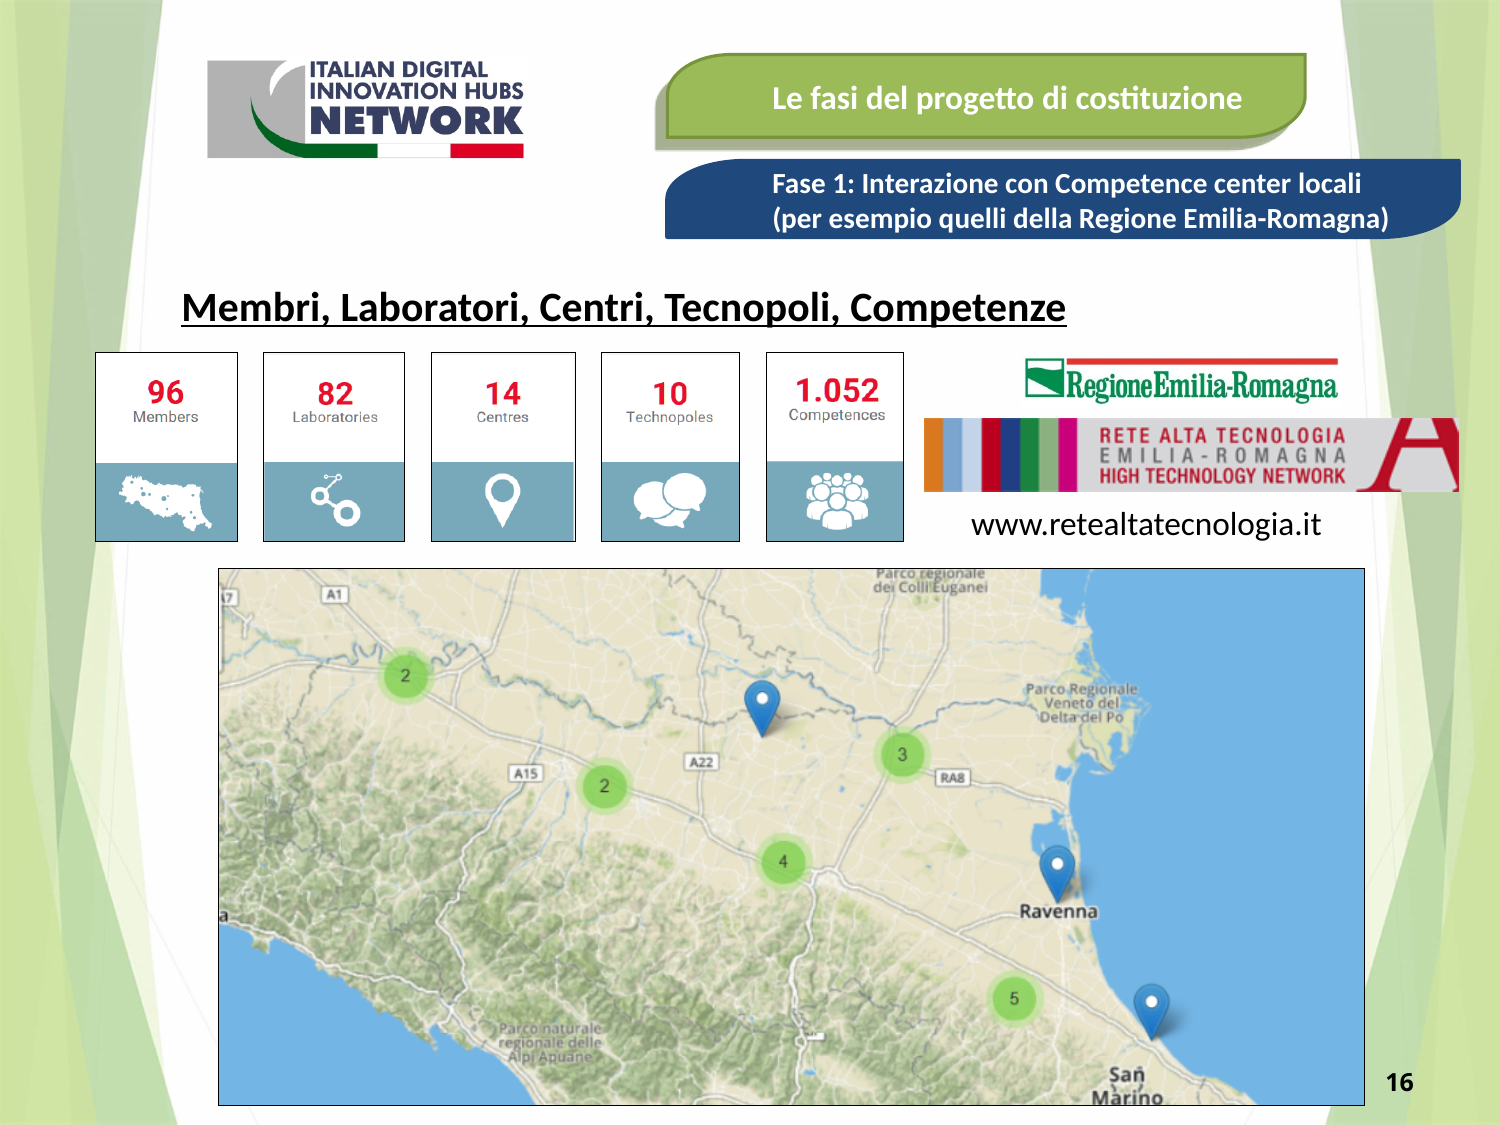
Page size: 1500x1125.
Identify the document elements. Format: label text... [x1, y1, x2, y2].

text_box Membri, Laboratori, Centri, Tecnopoli, Competenze [166, 272, 1329, 338]
text_box Le fasi del progetto di costituzione [667, 54, 1306, 138]
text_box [95, 352, 904, 542]
text_box Fase 1: Interazione con Competence center locali (per esempio quelli della Regione Emilia-Romagna) [665, 158, 1461, 240]
text_box www.retealtatecnologia.it [956, 499, 1338, 550]
slide_number 16 [1368, 1058, 1459, 1106]
picture [0, 0, 1500, 1125]
